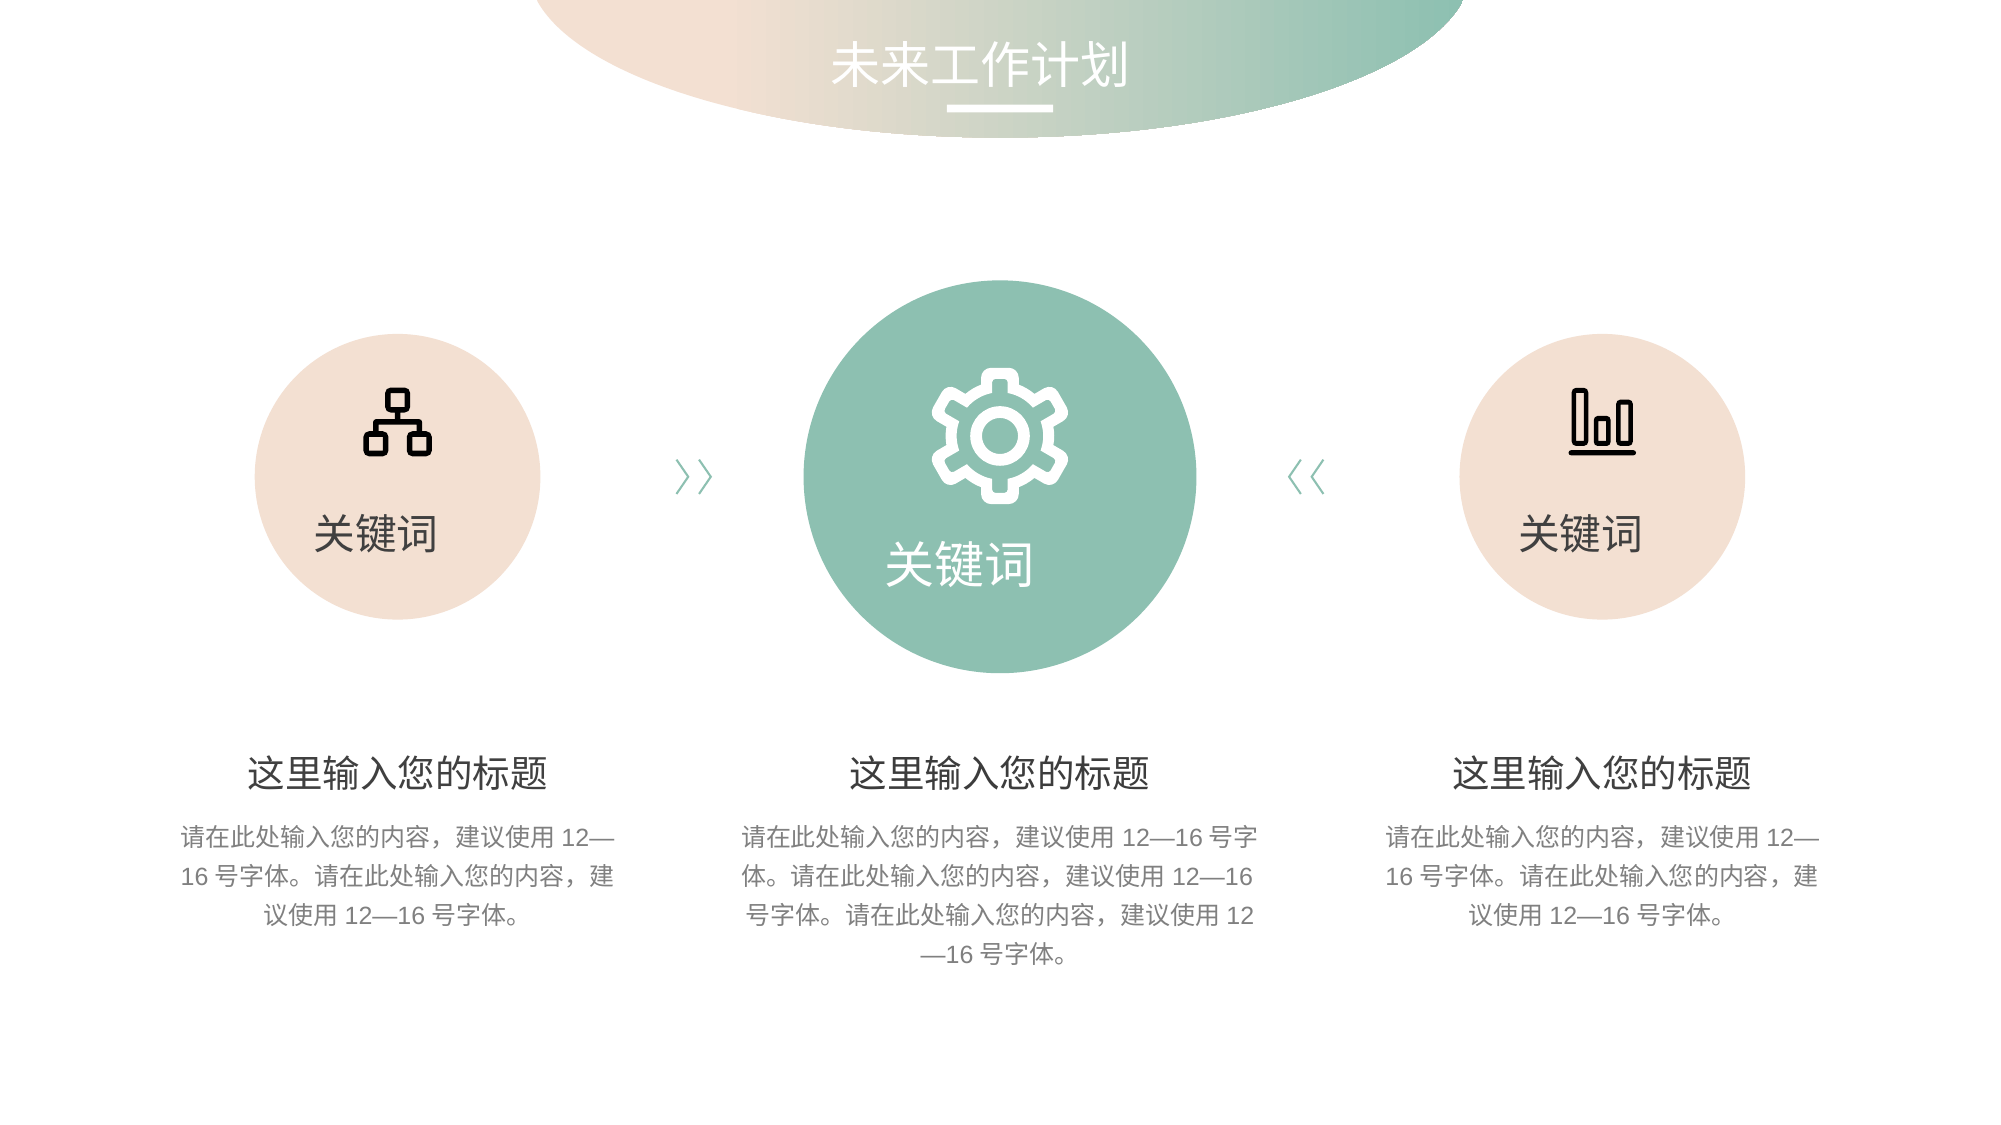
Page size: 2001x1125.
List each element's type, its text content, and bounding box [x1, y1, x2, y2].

text_box 关键词 [1503, 500, 1702, 565]
text_box [1287, 459, 1302, 495]
text_box [1616, 399, 1633, 446]
text_box [1310, 459, 1325, 495]
text_box 这里输入您的标题 [781, 742, 1218, 803]
text_box [535, 0, 1465, 139]
text_box 未来工作计划 [815, 25, 1185, 101]
text_box [1458, 332, 1747, 621]
text_box [1593, 415, 1611, 446]
text_box [946, 103, 1054, 113]
text_box 请在此处输入您的内容，建议使用12—16号字体。请在此处输入您的内容，建议使用12—16号字体。请在此处输入您的内容，建议使用12—16号字体。 [722, 805, 1278, 976]
text_box 关键词 [869, 526, 1131, 602]
text_box 请在此处输入您的内容，建议使用12—16号字体。请在此处输入您的内容，建议使用12—16号字体。 [155, 805, 640, 938]
text_box [698, 459, 713, 495]
text_box [1568, 450, 1637, 456]
text_box [363, 387, 432, 457]
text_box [915, 351, 1085, 521]
text_box 关键词 [298, 500, 497, 566]
text_box 请在此处输入您的内容，建议使用12—16号字体。请在此处输入您的内容，建议使用12—16号字体。 [1360, 805, 1845, 938]
text_box [675, 459, 690, 495]
text_box 这里输入您的标题 [1384, 742, 1821, 803]
text_box [1571, 387, 1589, 446]
text_box [253, 332, 542, 621]
text_box [802, 279, 1198, 675]
text_box 这里输入您的标题 [179, 742, 616, 803]
